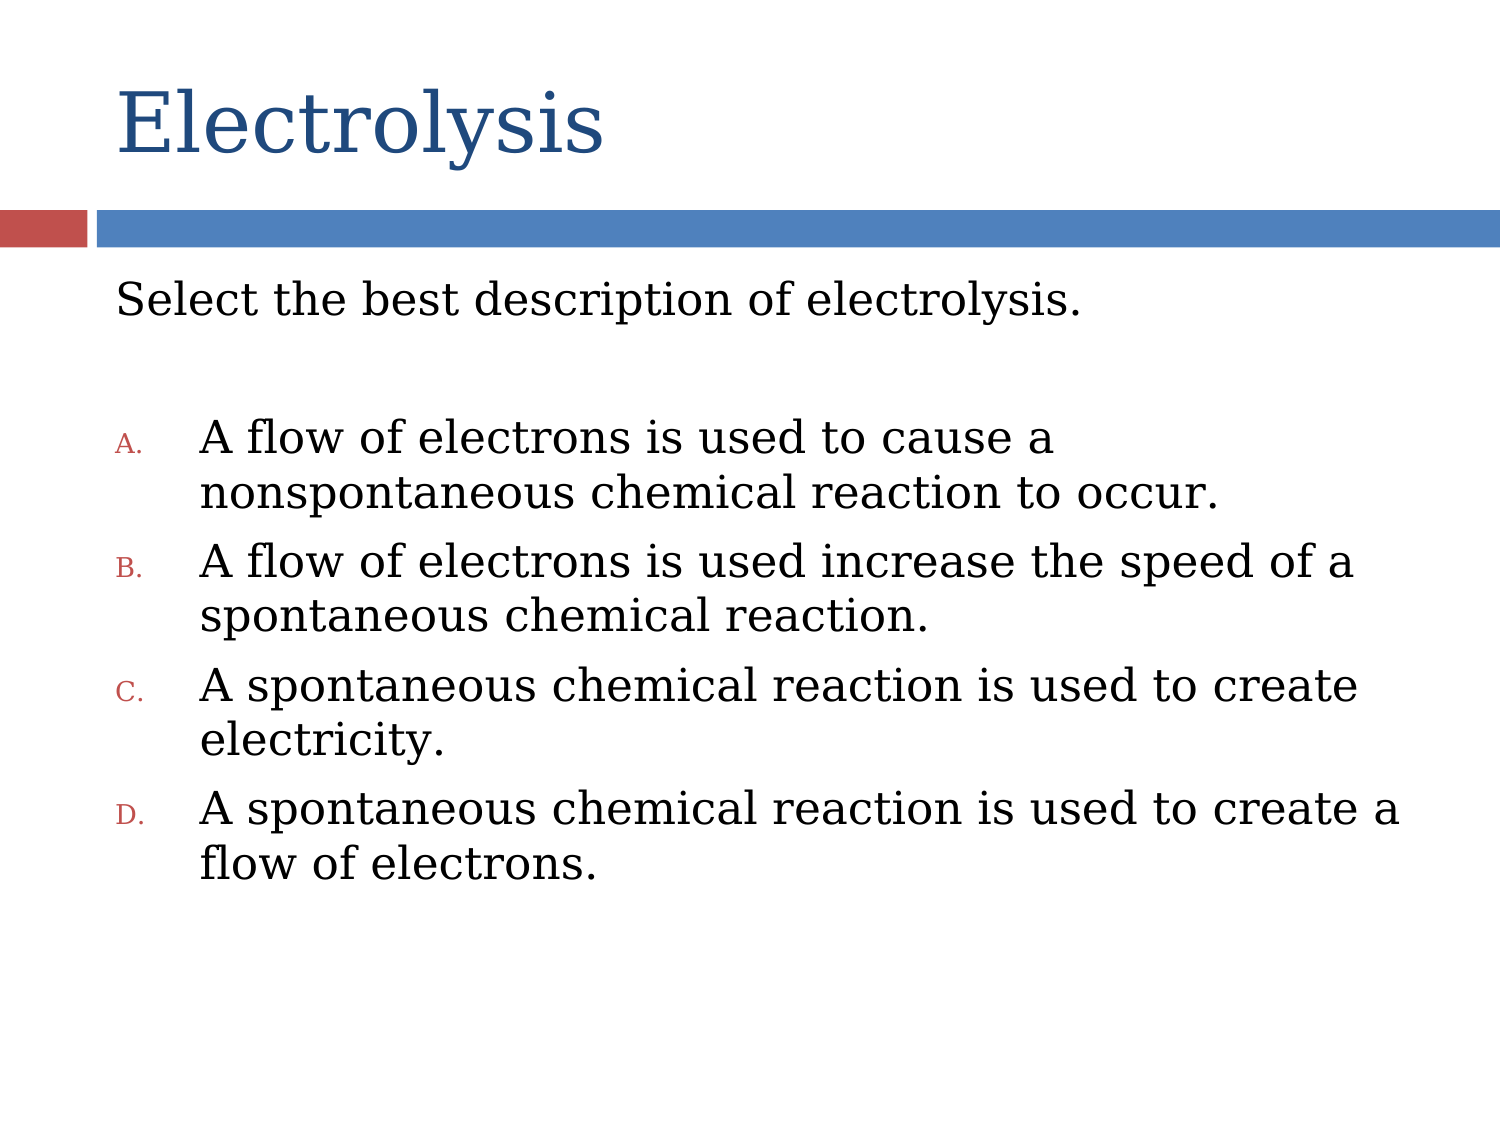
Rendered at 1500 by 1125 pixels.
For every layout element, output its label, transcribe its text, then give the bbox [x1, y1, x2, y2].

list Select the best description of electrolysis. A flow of electrons is used to cause a nonspontaneous chemical reaction to occur. A flow of electrons is used increase the speed of a spontaneous chemical reaction. A spontaneous chemical reaction is used to create electricity. A spontaneous chemical reaction is used to create a flow of electrons. [100, 262, 1438, 1000]
title Electrolysis [100, 37, 1438, 200]
